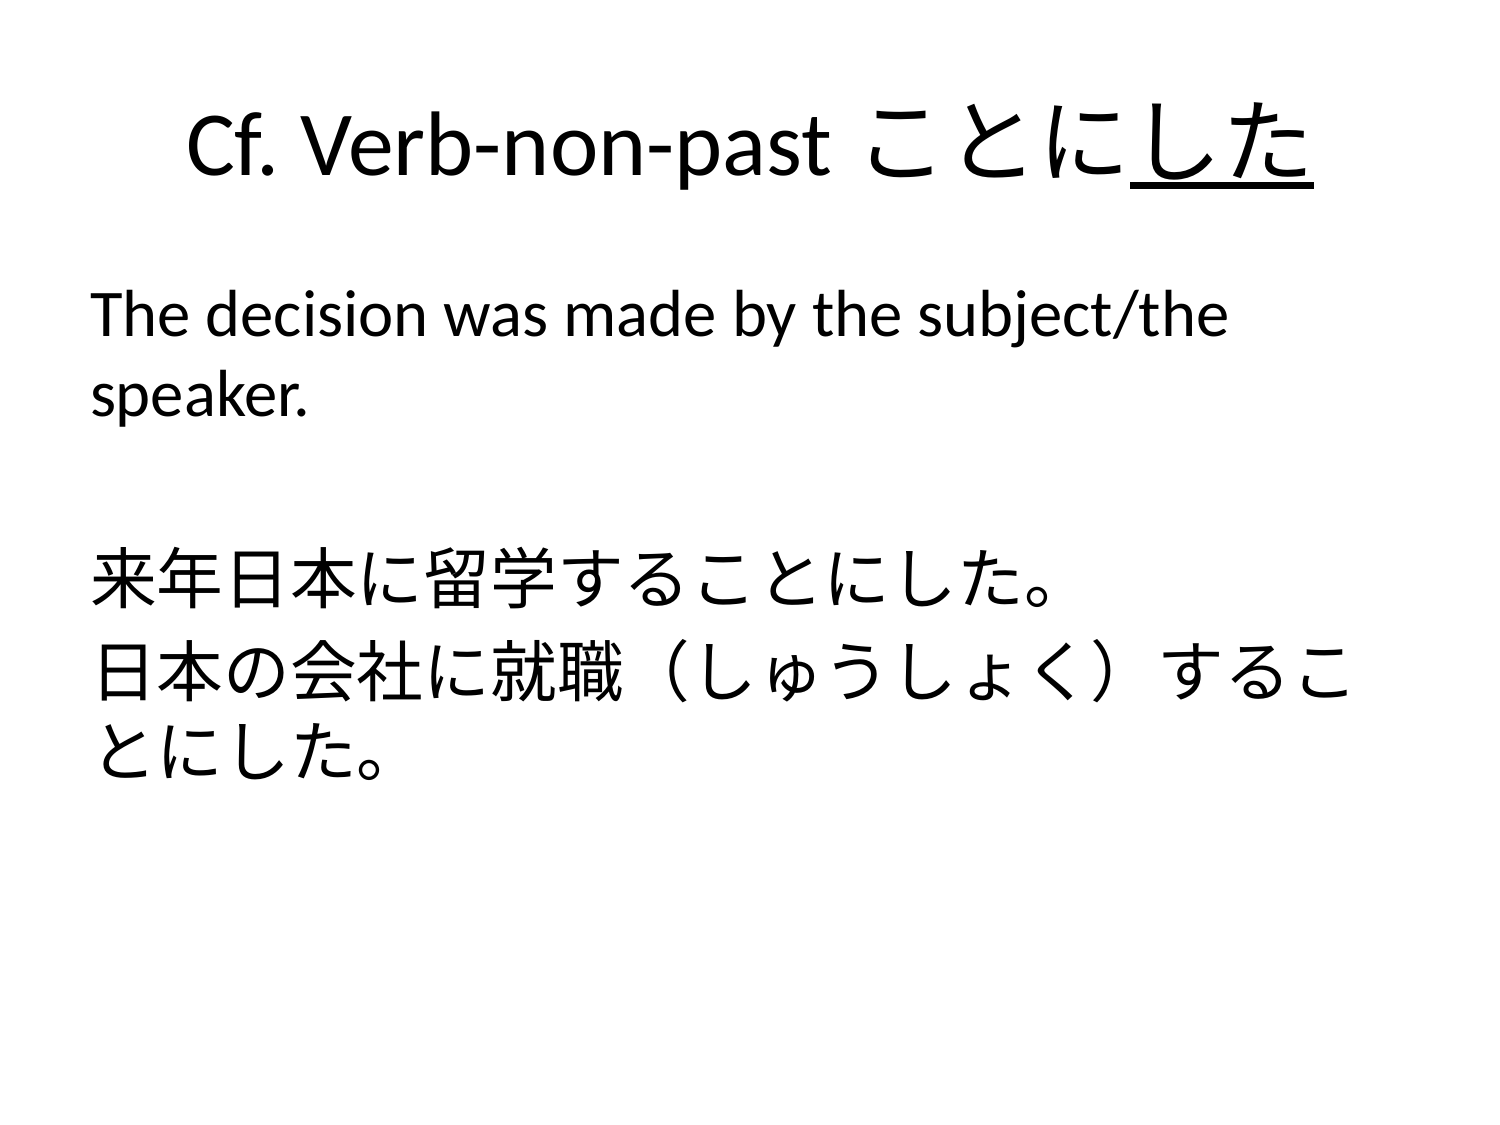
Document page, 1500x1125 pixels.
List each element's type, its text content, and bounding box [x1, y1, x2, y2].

title Cf. Verb-non-pastことにした [75, 45, 1425, 233]
list The decision was made by the subject/the speaker. 来年日本に留学することにした。 日本の会社に就職（しゅうしょく）することにした。 [75, 262, 1425, 1005]
